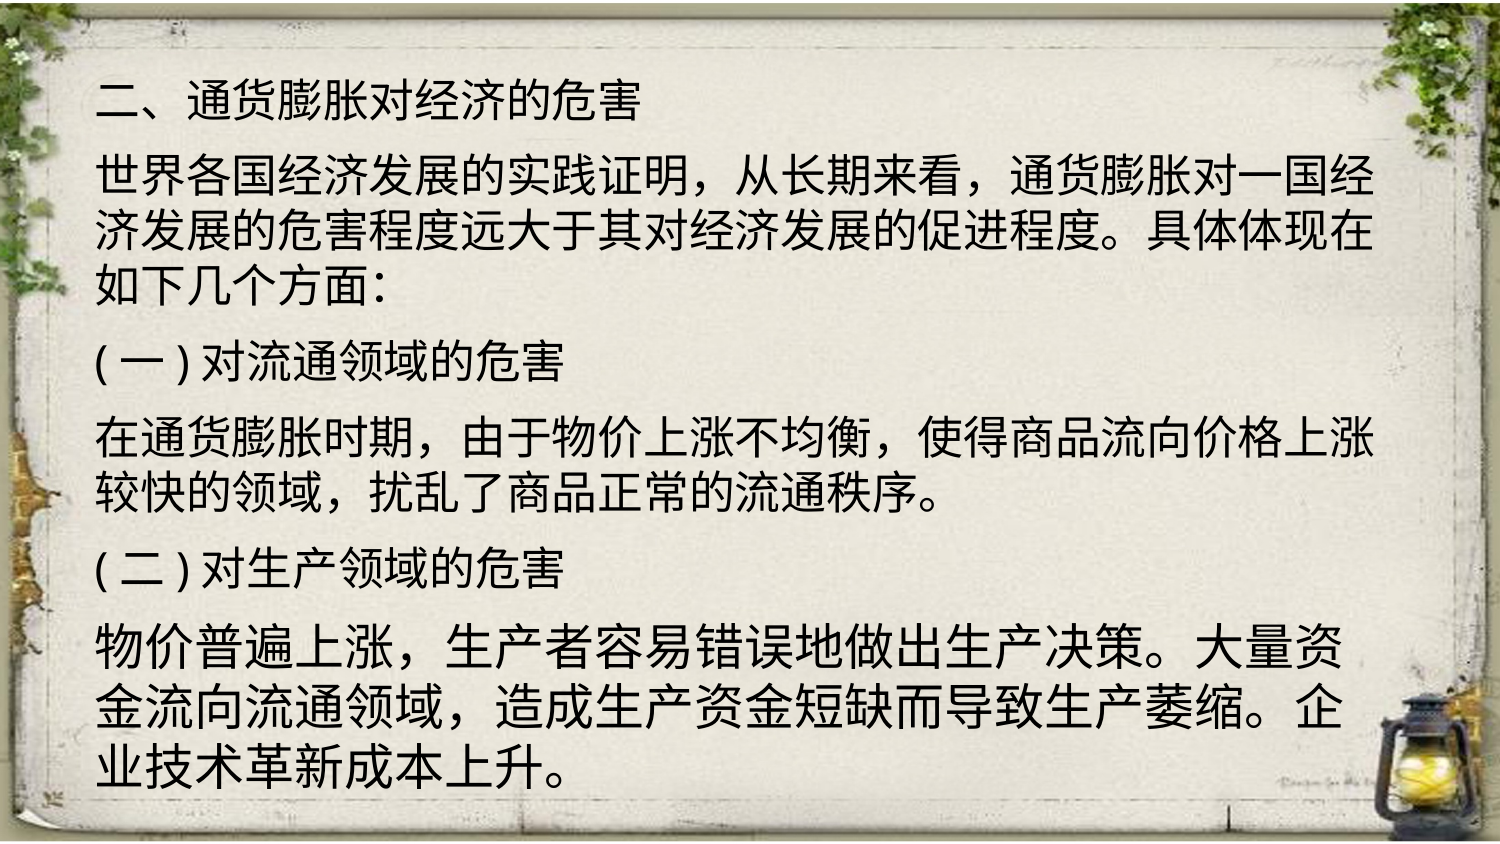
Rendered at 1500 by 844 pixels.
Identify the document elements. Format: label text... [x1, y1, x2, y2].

picture [0, 0, 1500, 844]
list 二、通货膨胀对经济的危害 世界各国经济发展的实践证明，从长期来看，通货膨胀对一国经济发展的危害程度远大于其对经济发展的促进程度。具体体现在如下几个方面： (一)对流通领域的危害 在通货膨胀时期，由于物价上涨不均衡，使得商品流向价格上涨较快的领域，扰乱了商品正常的流通秩序。 (二)对生产领域的危害 物价普遍上涨，生产者容易错误地做出生产决策。大量资金流向流通领域，造成生产资金短缺而导致生产萎缩。企业技术革新成本上升。 [79, 63, 1400, 780]
